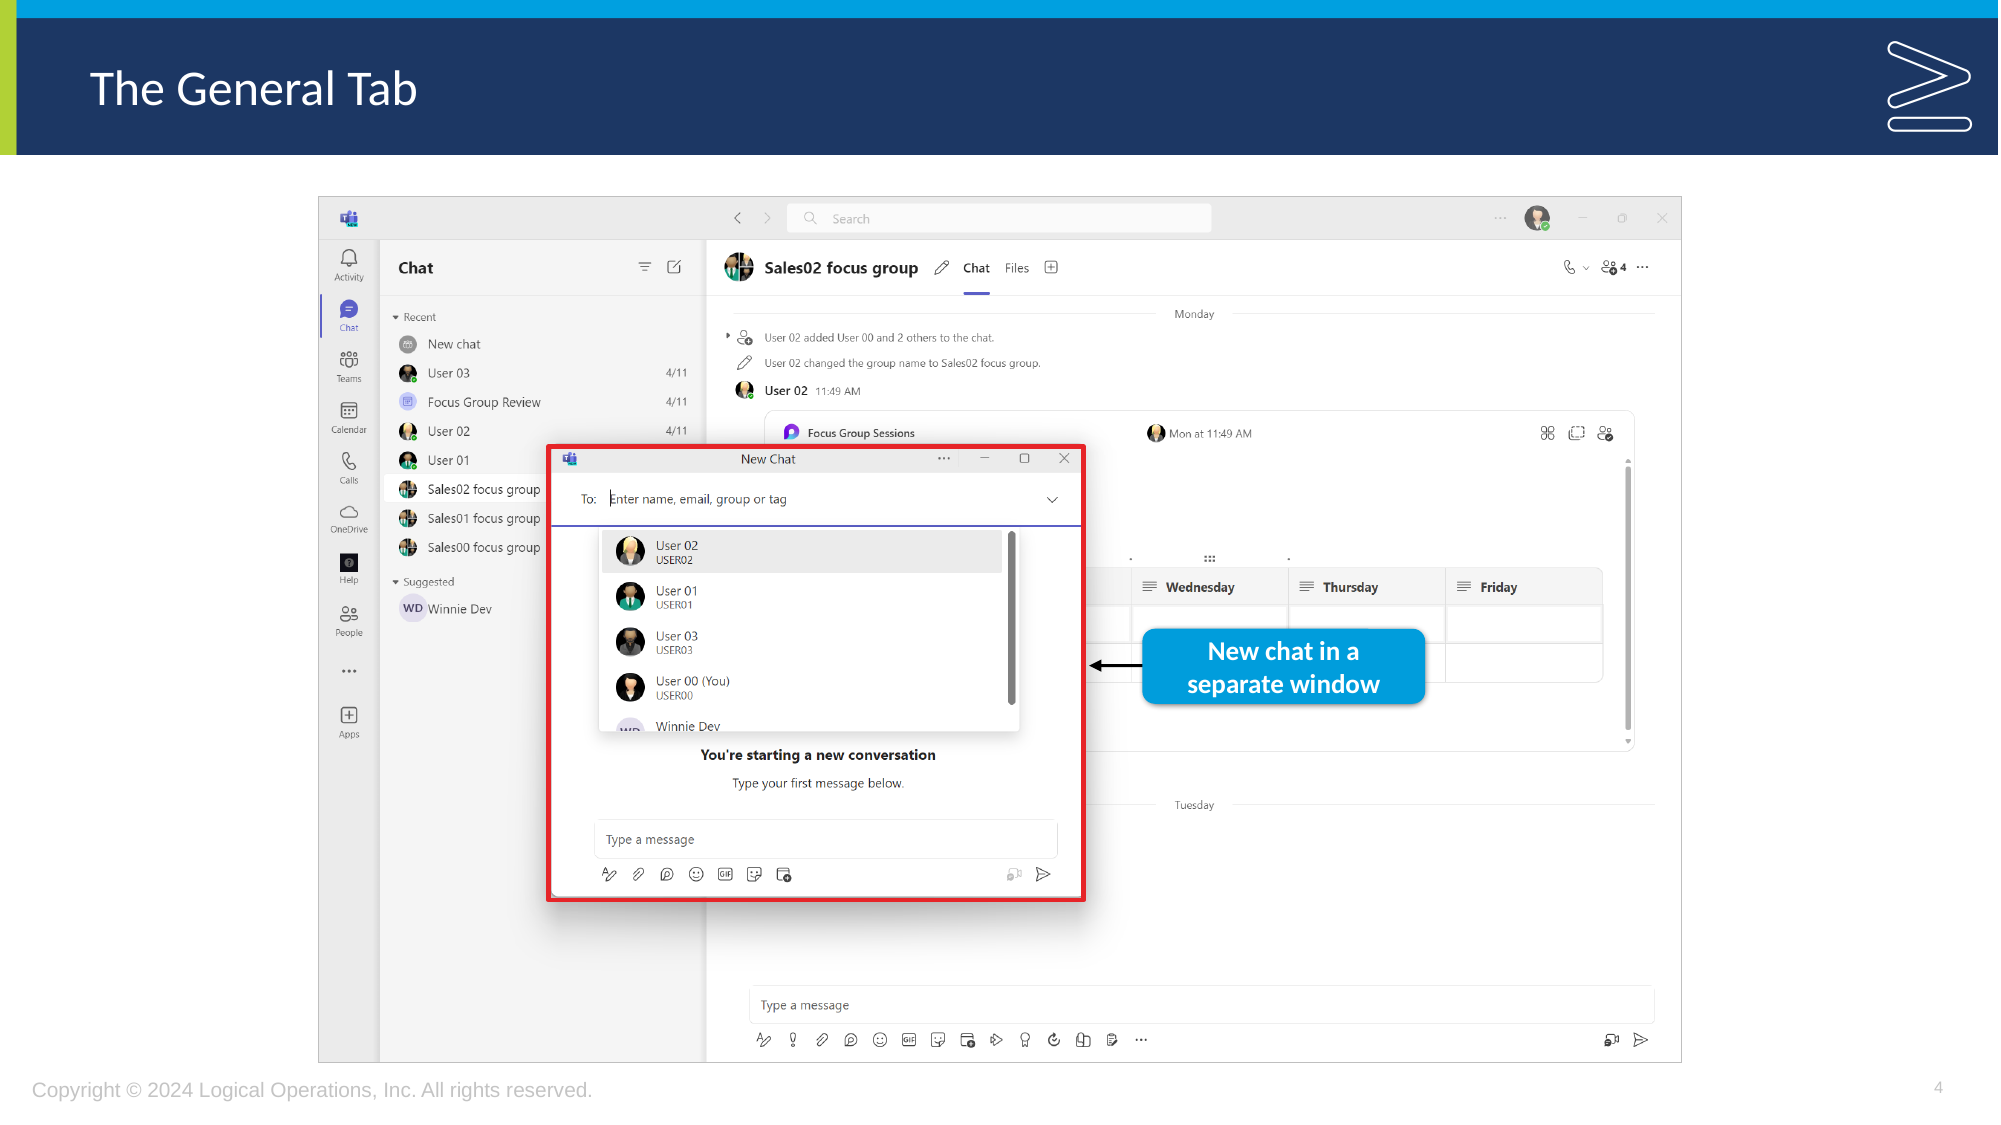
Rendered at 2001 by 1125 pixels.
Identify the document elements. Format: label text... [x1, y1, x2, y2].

picture [1850, 19, 1998, 155]
picture [318, 196, 1682, 1063]
slide_number 4 [1491, 1057, 1959, 1118]
picture [0, 0, 74, 155]
title The General Tab [74, 16, 1850, 155]
